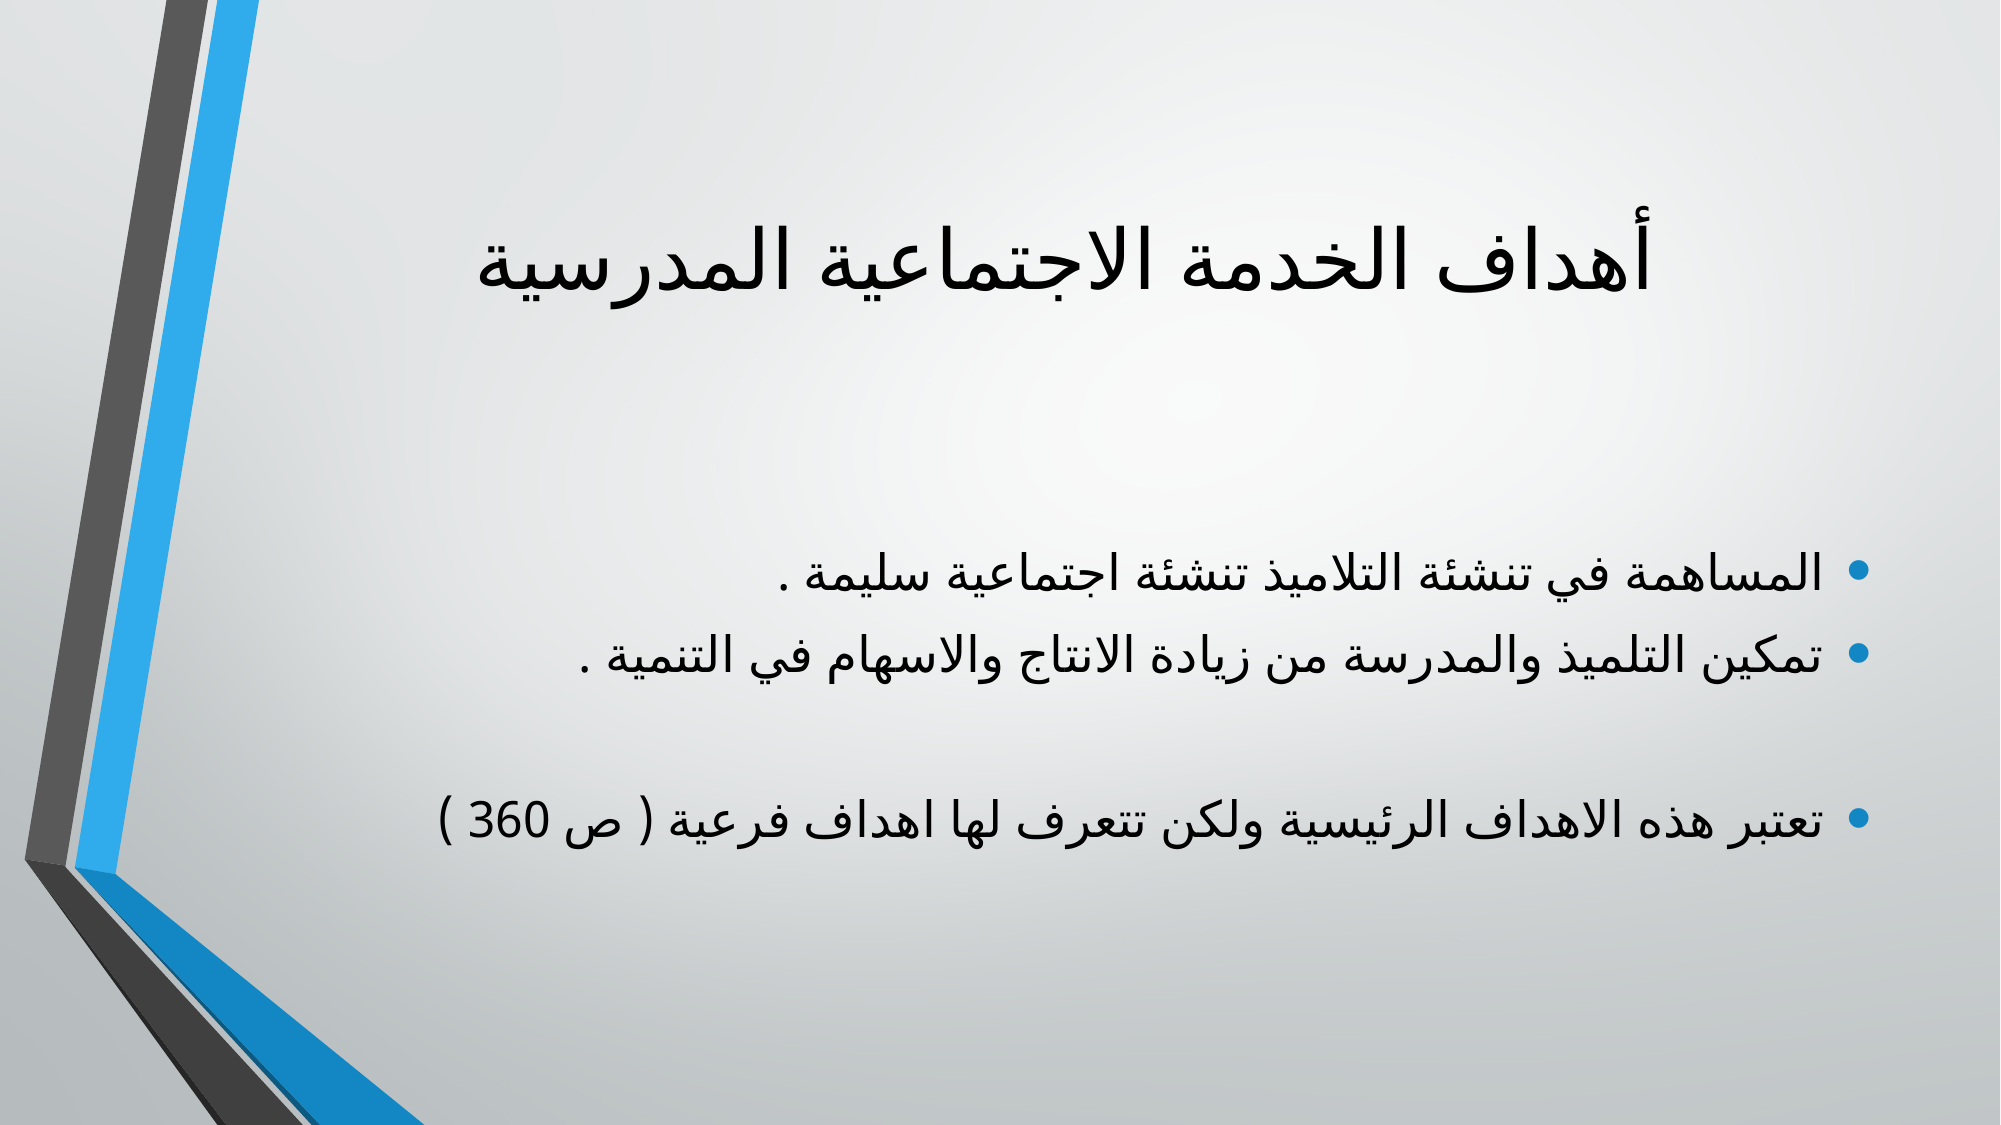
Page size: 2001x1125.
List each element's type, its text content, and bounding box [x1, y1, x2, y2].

list المساهمة في تنشئة التلاميذ تنشئة اجتماعية سليمة . تمكين التلميذ والمدرسة من زيادة الانتاج والاسهام في التنمية . تعتبر هذه الاهداف الرئيسية ولكن تتعرف لها اهداف فرعية ( ص 360 ) [243, 437, 1887, 950]
title أهداف الخدمة الاجتماعية المدرسية [243, 112, 1887, 400]
